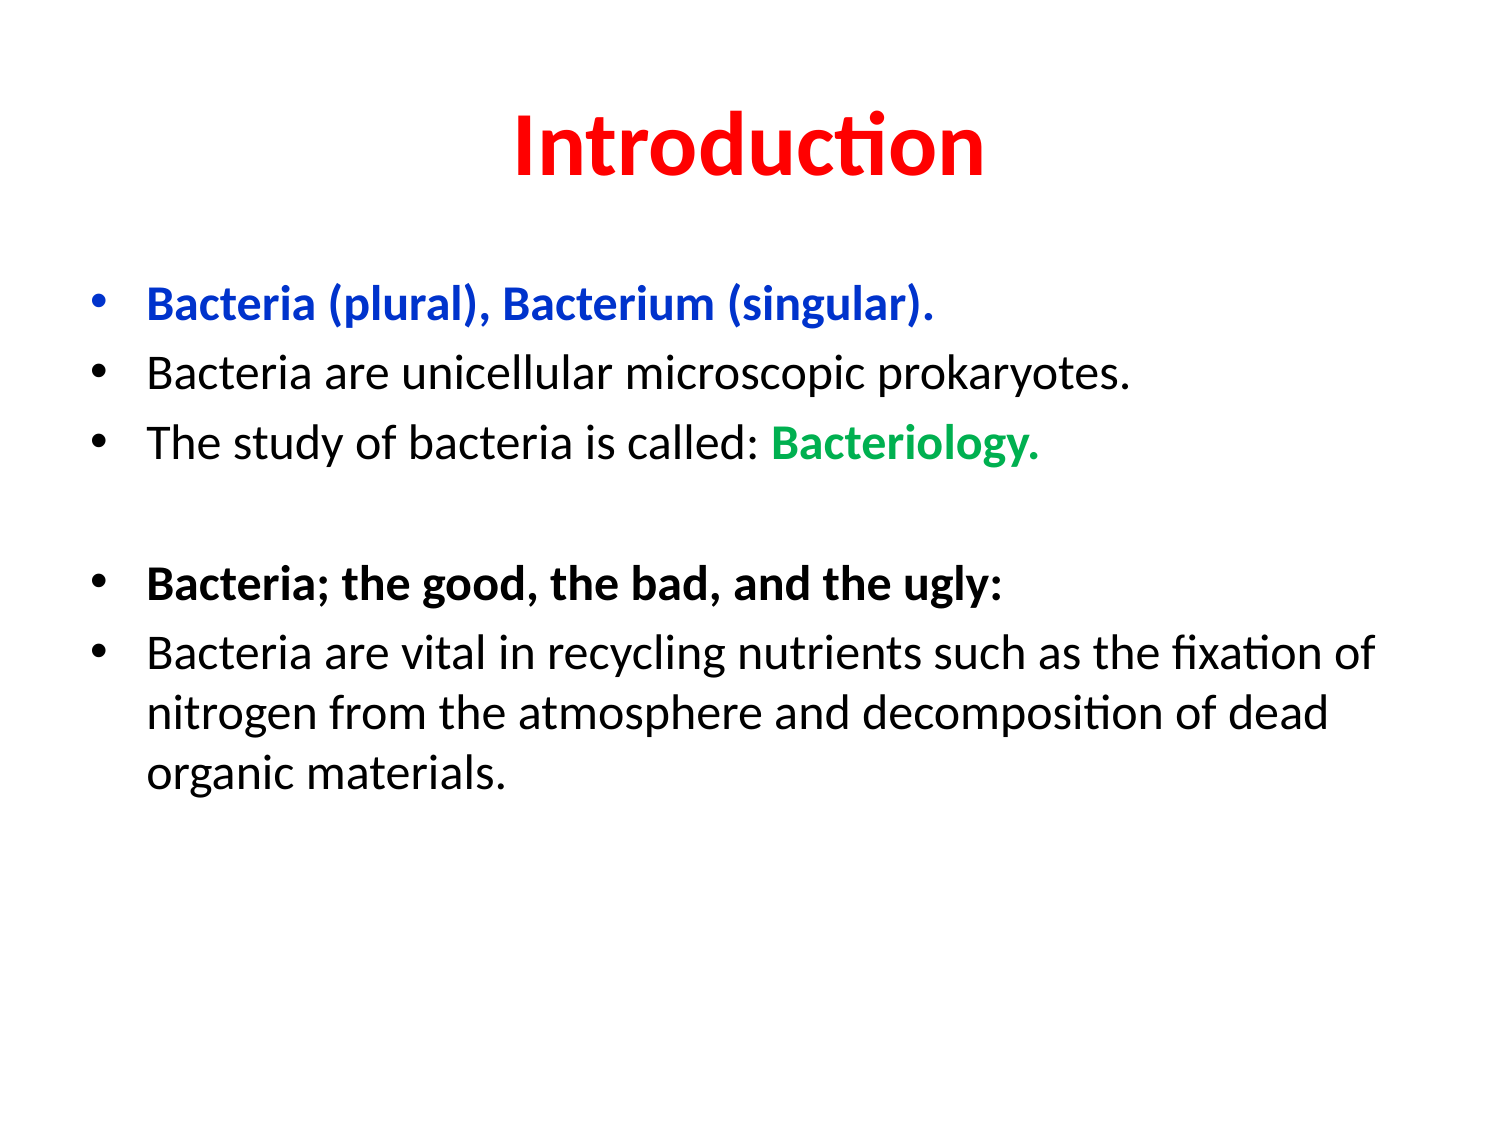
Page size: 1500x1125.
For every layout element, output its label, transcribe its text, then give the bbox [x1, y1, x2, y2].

title Introduction [75, 45, 1425, 233]
list Bacteria (plural), Bacterium (singular). Bacteria are unicellular microscopic prokaryotes. The study of bacteria is called: Bacteriology. Bacteria; the good, the bad, and the ugly: Bacteria are vital in recycling nutrients such as the fixation of nitrogen from the atmosphere and decomposition of dead organic materials. [75, 262, 1425, 1005]
